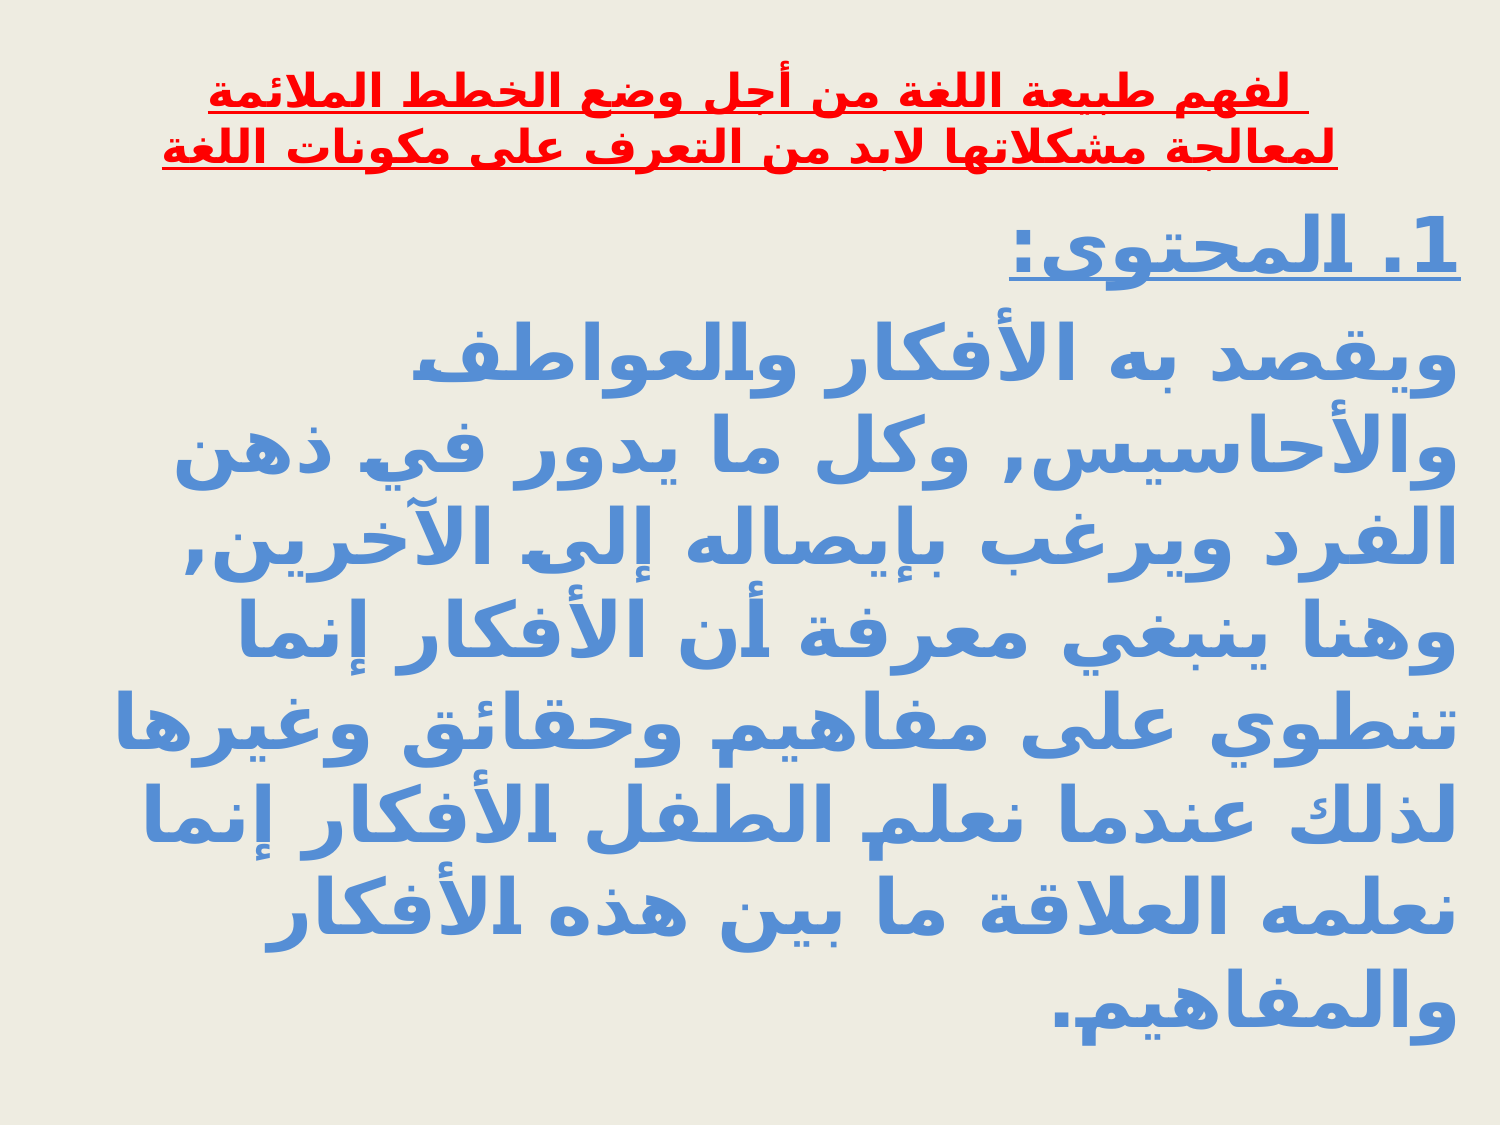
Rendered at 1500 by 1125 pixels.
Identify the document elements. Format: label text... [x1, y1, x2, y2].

title لفهم طبيعة اللغة من أجل وضع الخطط الملائمة لمعالجة مشكلاتها لابد من التعرف على مكونات اللغة [112, 35, 1388, 187]
subtitle 1. المحتوى: ويقصد به الأفكار والعواطف والأحاسيس, وكل ما يدور في ذهن الفرد ويرغب بإيصاله إلى الآخرين, وهنا ينبغي معرفة أن الأفكار إنما تنطوي على مفاهيم وحقائق وغيرها لذلك عندما نعلم الطفل الأفكار إنما نعلمه العلاقة ما بين هذه الأفكار والمفاهيم. [46, 187, 1477, 1055]
